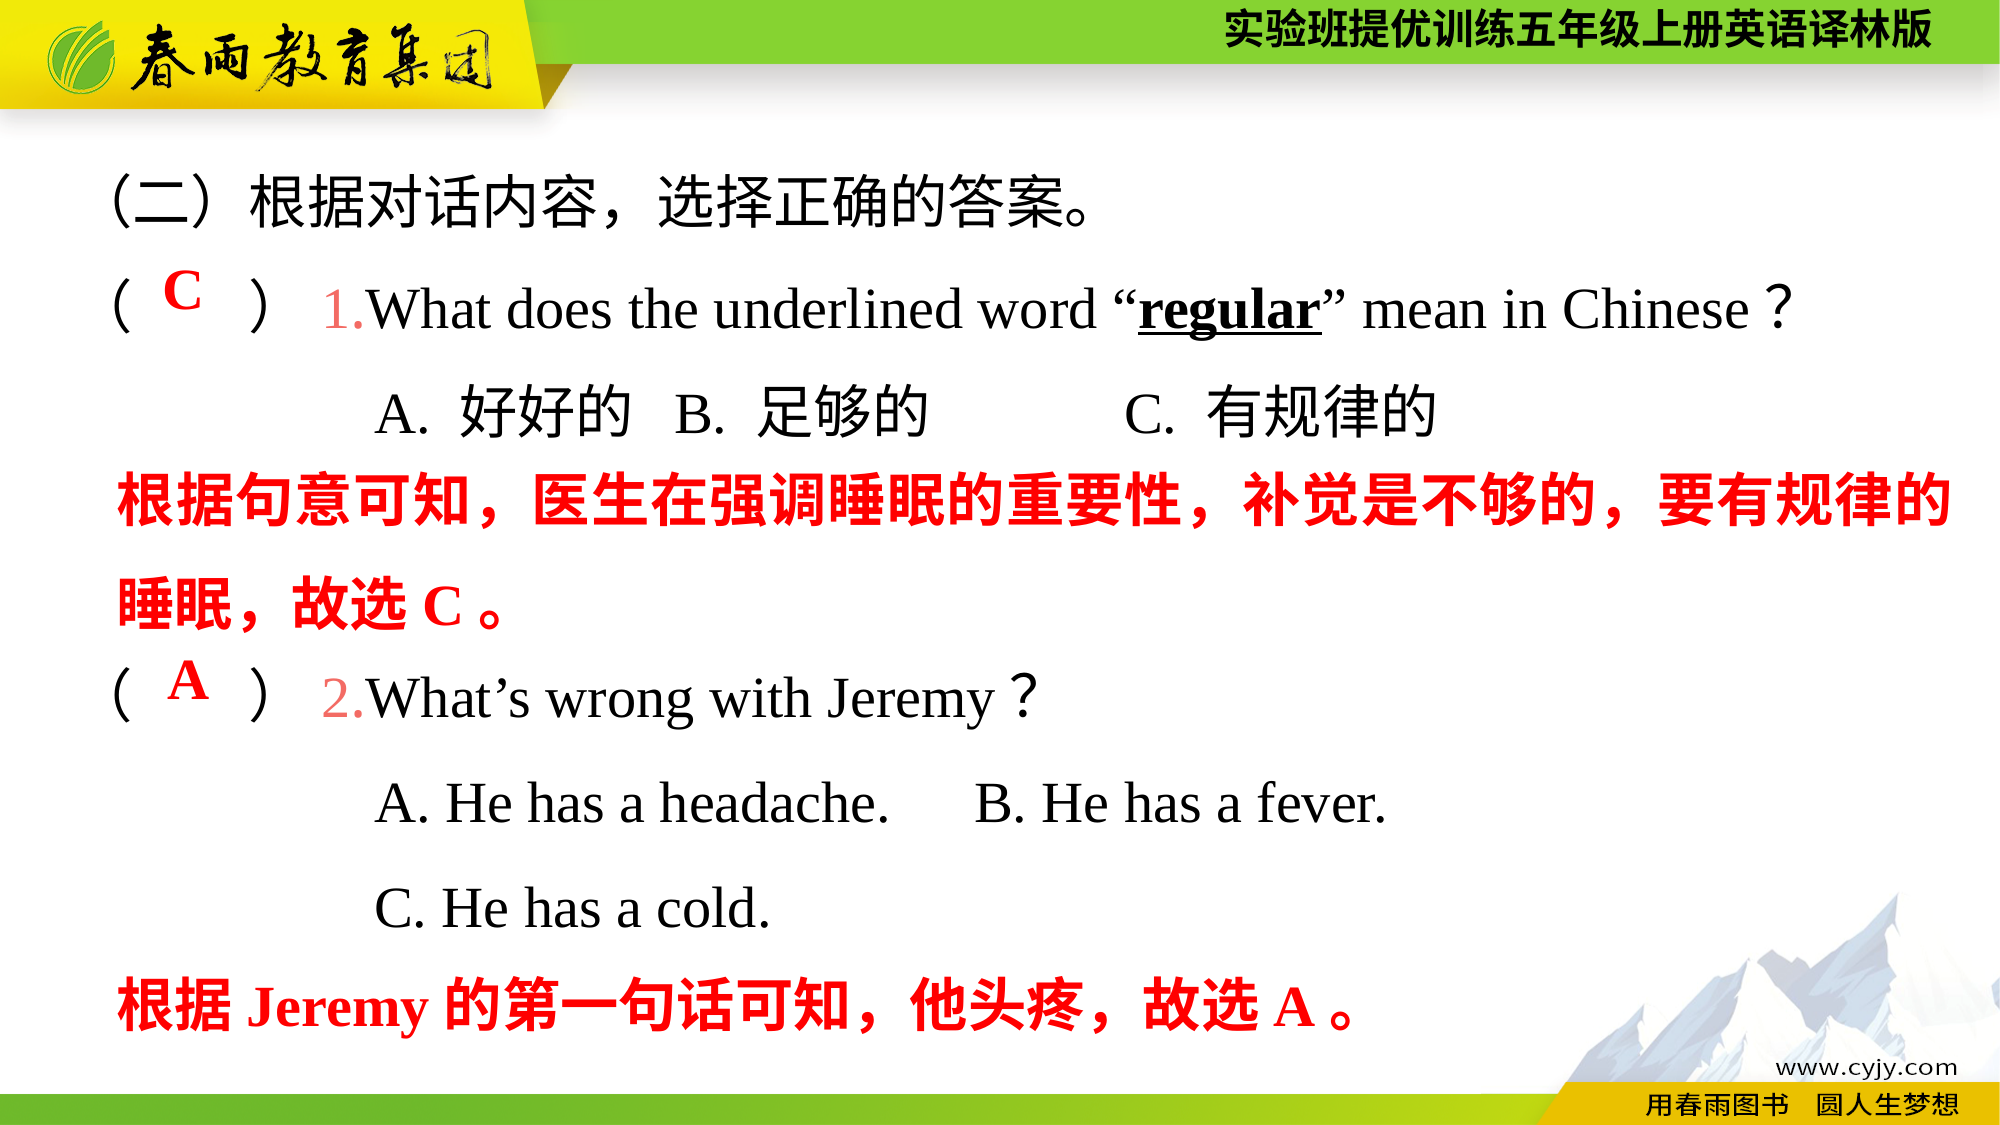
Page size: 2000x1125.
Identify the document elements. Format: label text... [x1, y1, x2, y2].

text_box C [147, 243, 219, 329]
text_box 根据Jeremy的第一句话可知，他头疼，故选A。 [101, 925, 1449, 1046]
picture [0, 0, 2000, 1125]
text_box A [153, 633, 225, 719]
list （二）根据对话内容，选择正确的答案。 （ ）1.What does the underlined word “regular” mean in Chinese？ A. 好好的 B. 足够的 C. 有规律的 （ ）2.What’s wrong with Jeremy？ A. He has a headache. B. He has a fever. C. He has a cold. [59, 122, 1944, 956]
text_box 根据句意可知，医生在强调睡眠的重要性，补觉是不够的，要有规律的睡眠，故选C。 [102, 420, 1969, 645]
